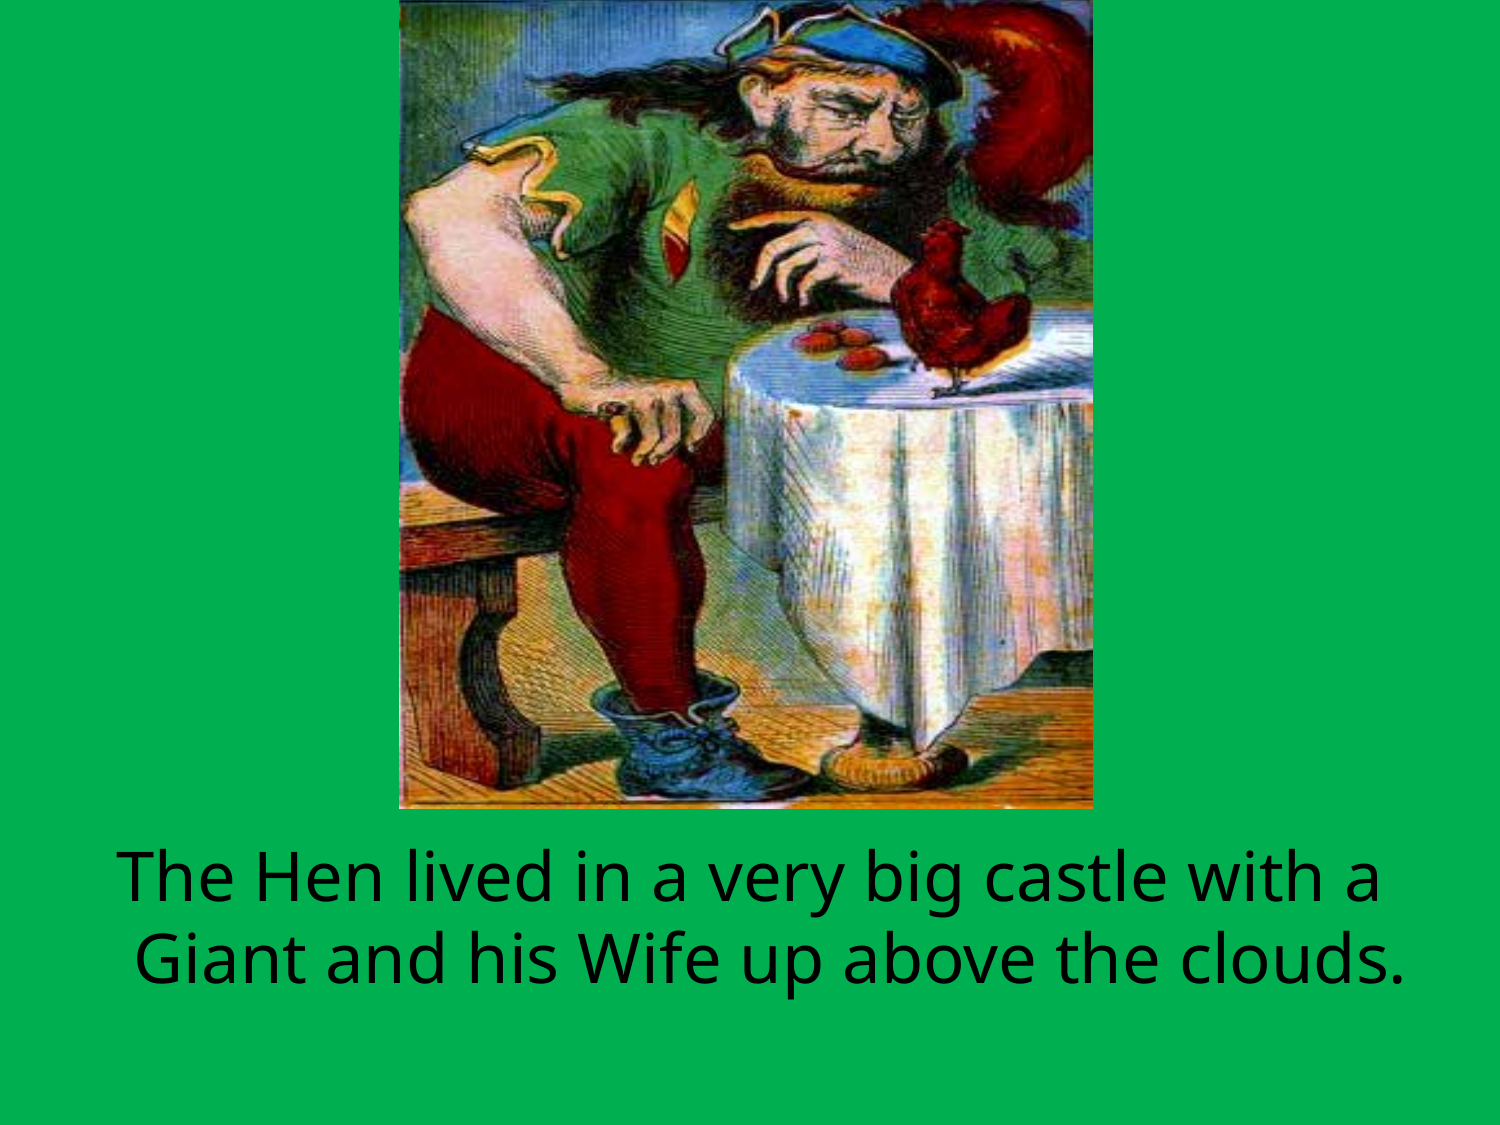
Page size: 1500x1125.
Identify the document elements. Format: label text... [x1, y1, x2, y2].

list The Hen lived in a very big castle with a Giant and his Wife up above the clouds. [75, 825, 1425, 1080]
picture [399, 0, 1093, 809]
